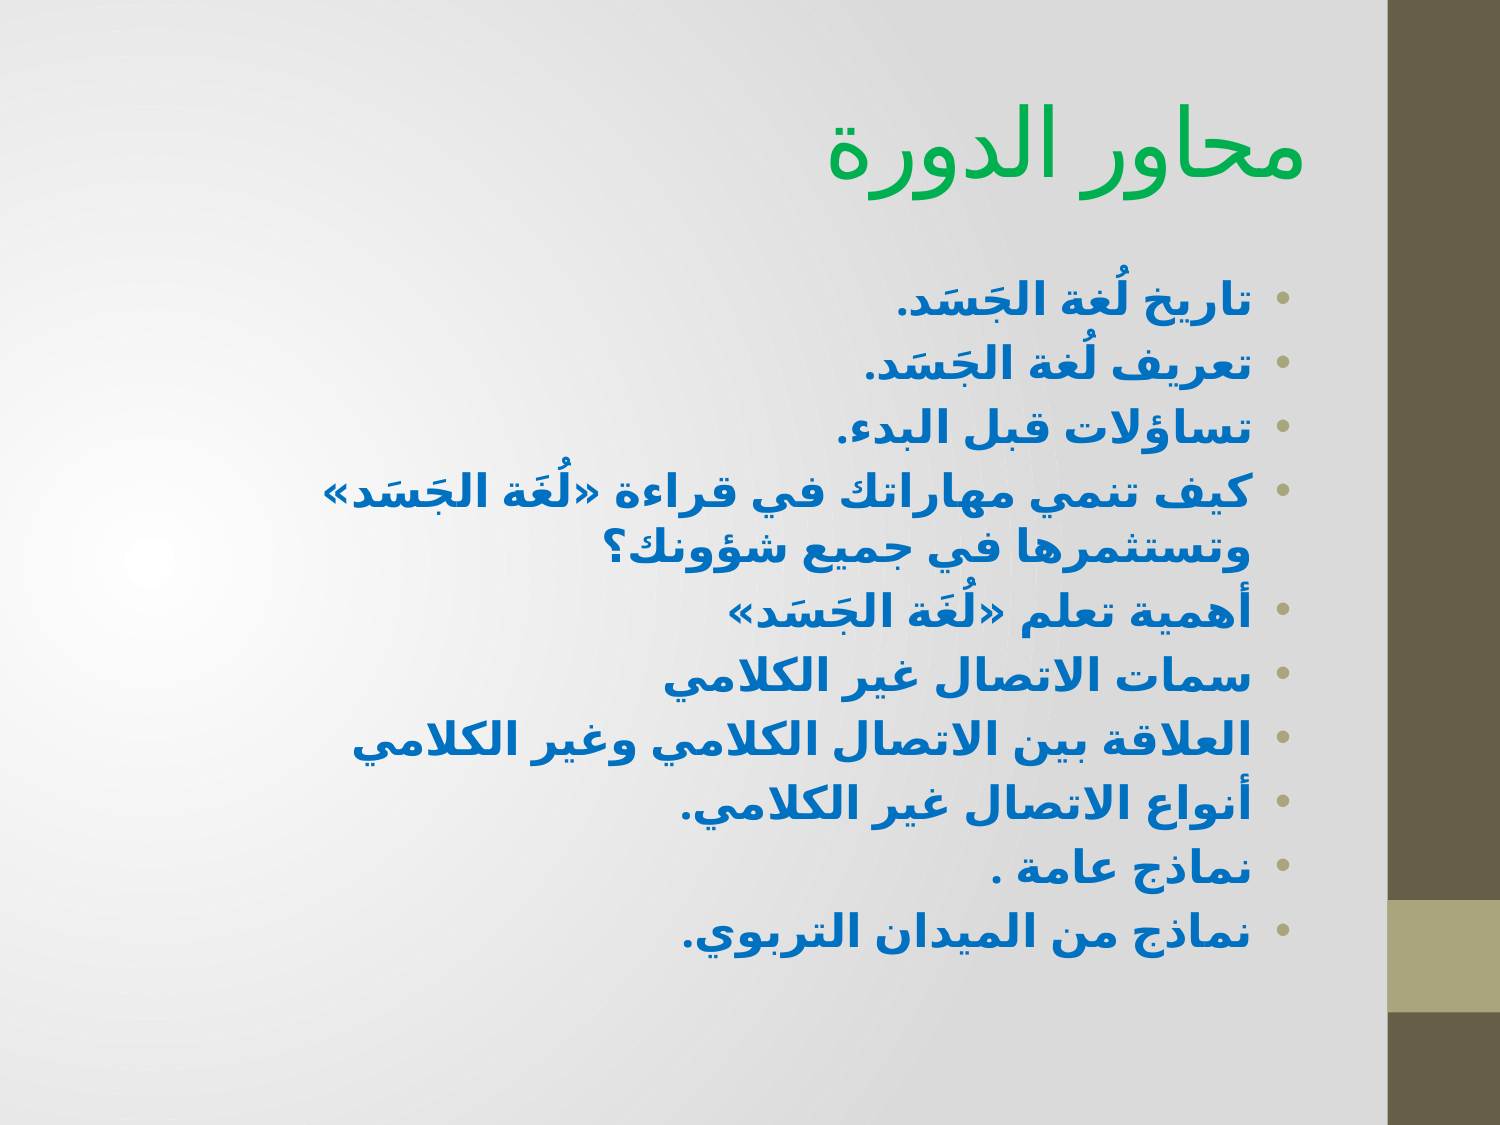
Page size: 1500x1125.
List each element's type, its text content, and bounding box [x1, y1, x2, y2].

list تاريخ لُغة الجَسَد. تعريف لُغة الجَسَد. تساؤلات قبل البدء. كيف تنمي مهاراتك في قراءة «لُغَة الجَسَد» وتستثمرها في جميع شؤونك؟ أهمية تعلم «لُغَة الجَسَد» سمات الاتصال غير الكلامي العلاقة بين الاتصال الكلامي وغير الكلامي أنواع الاتصال غير الكلامي. نماذج عامة . نماذج من الميدان التربوي. [75, 262, 1325, 1050]
title محاور الدورة [75, 45, 1325, 233]
